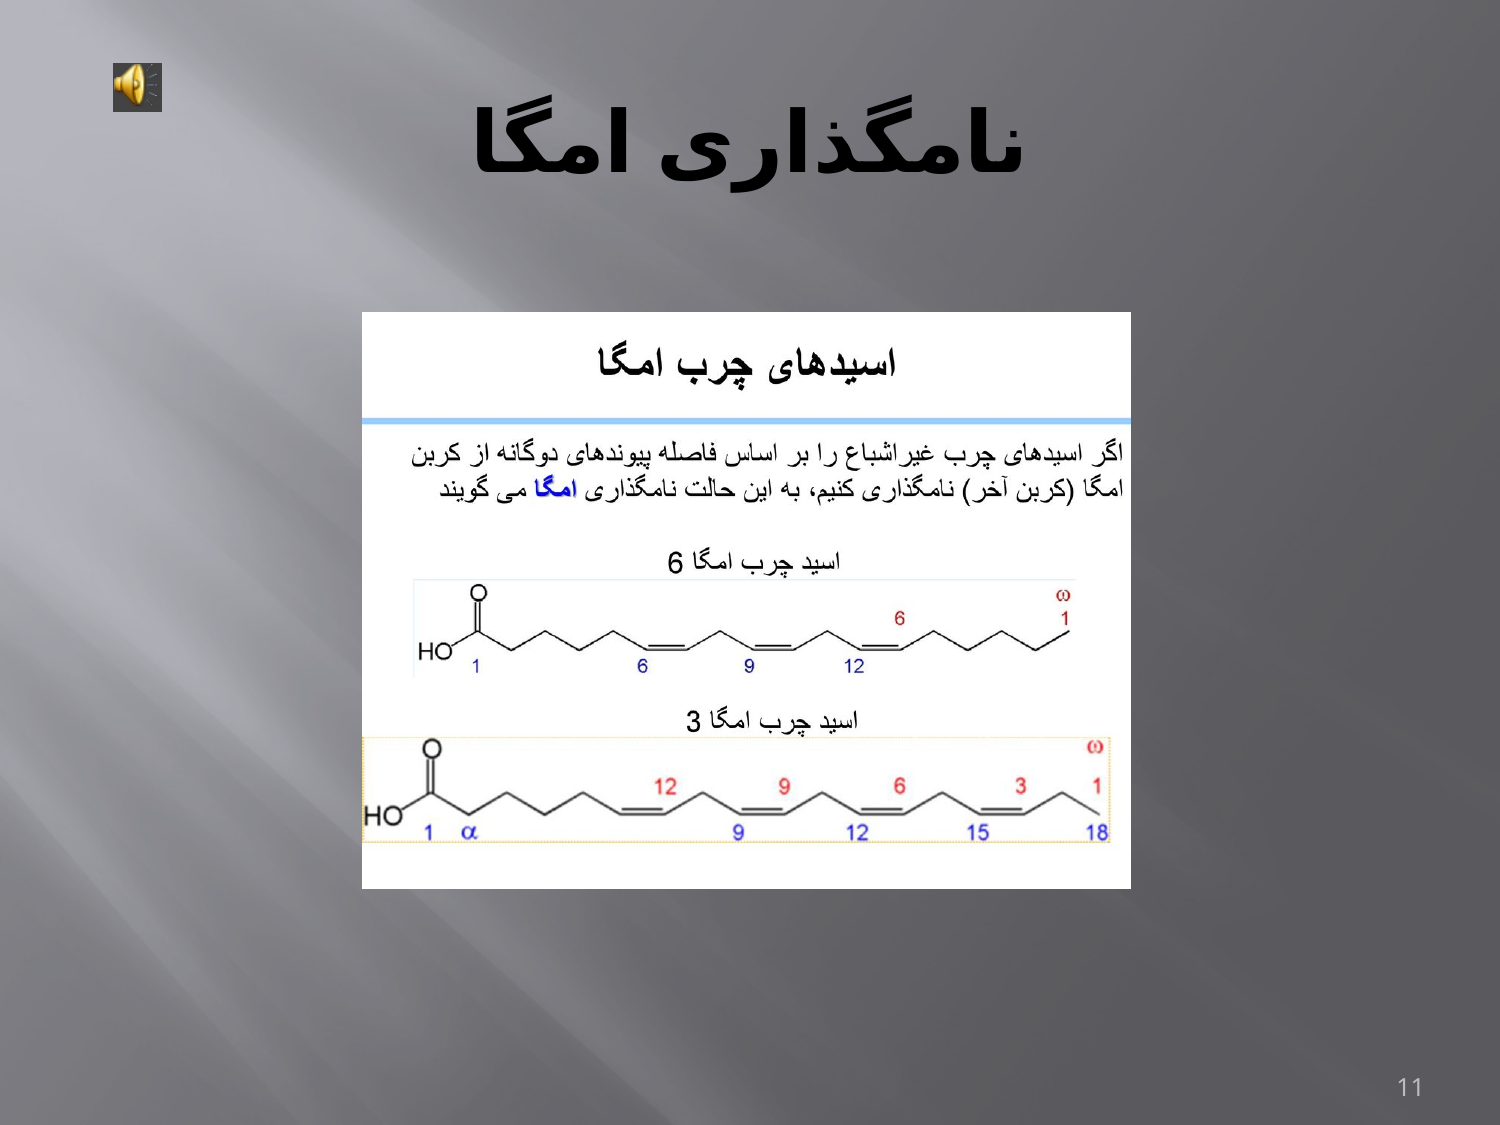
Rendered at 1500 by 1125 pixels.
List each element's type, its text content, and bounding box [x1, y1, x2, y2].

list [362, 312, 1131, 889]
slide_number 11 [1299, 1052, 1425, 1113]
title نامگذاری امگا [75, 45, 1425, 233]
picture [112, 62, 163, 113]
